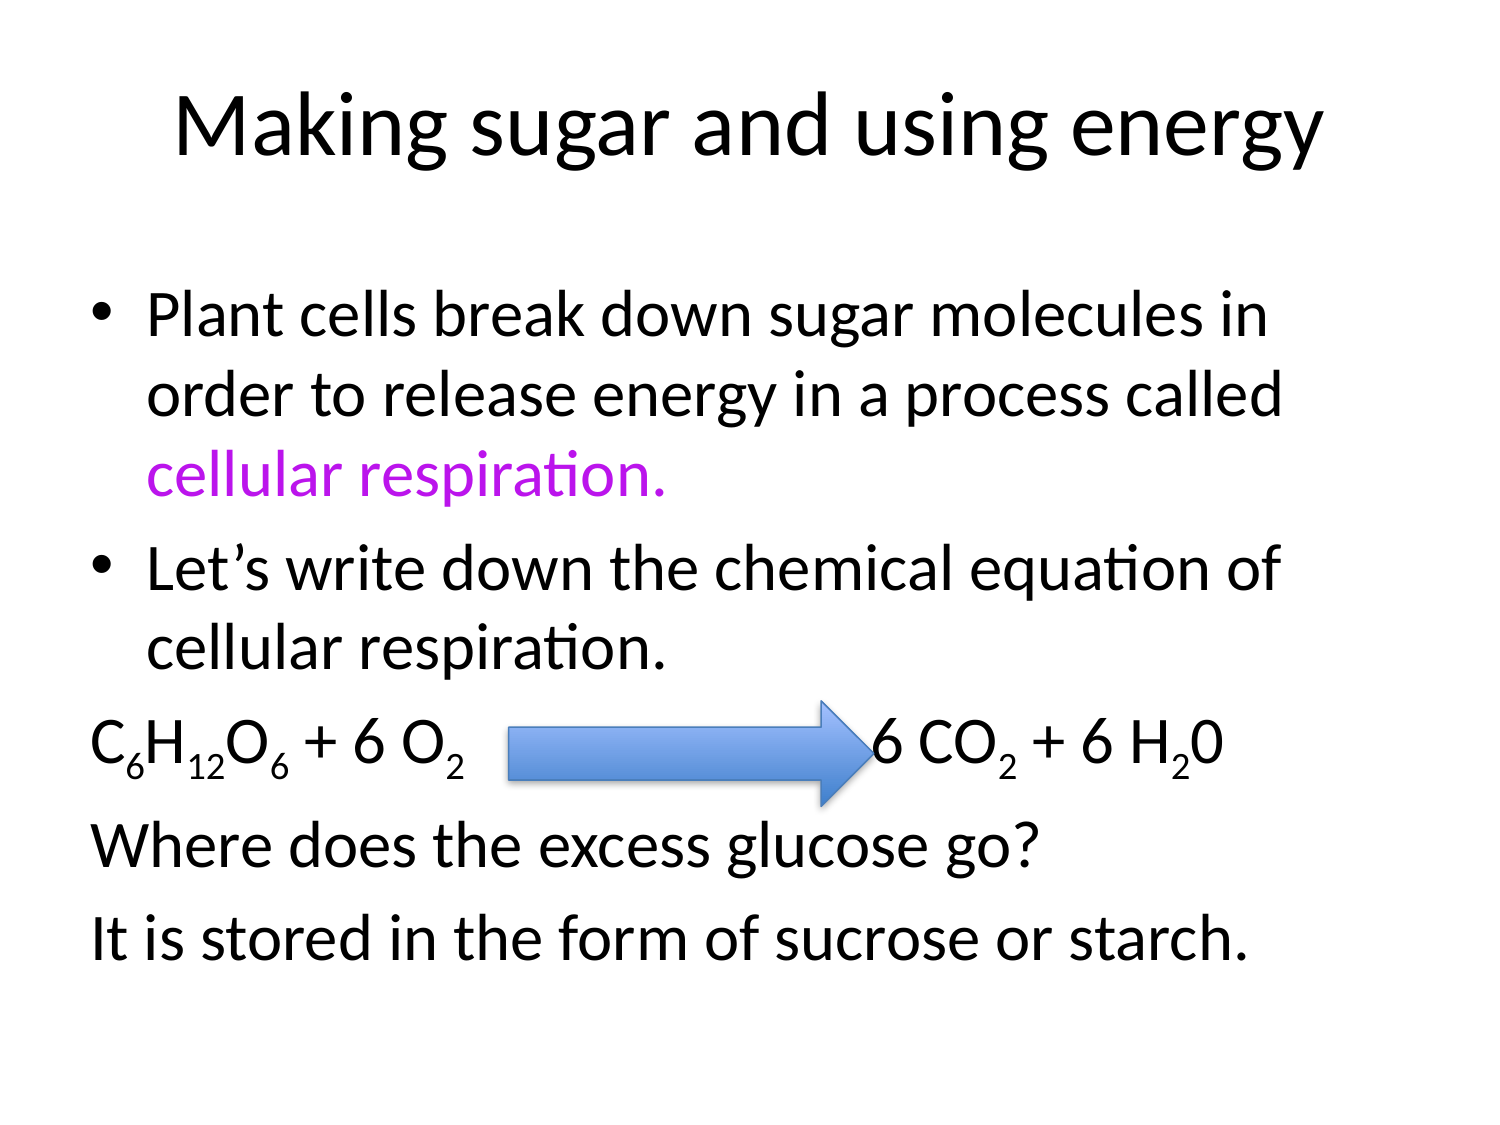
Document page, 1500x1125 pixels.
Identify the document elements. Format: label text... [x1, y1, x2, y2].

text_box [507, 700, 875, 808]
list Plant cells break down sugar molecules in order to release energy in a process called cellular respiration. Let’s write down the chemical equation of cellular respiration. C6H12O6 + 6 O2 6 CO2 + 6 H20 Where does the excess glucose go? It is stored in the form of sucrose or starch. [75, 262, 1425, 1005]
title Making sugar and using energy [75, 45, 1425, 193]
